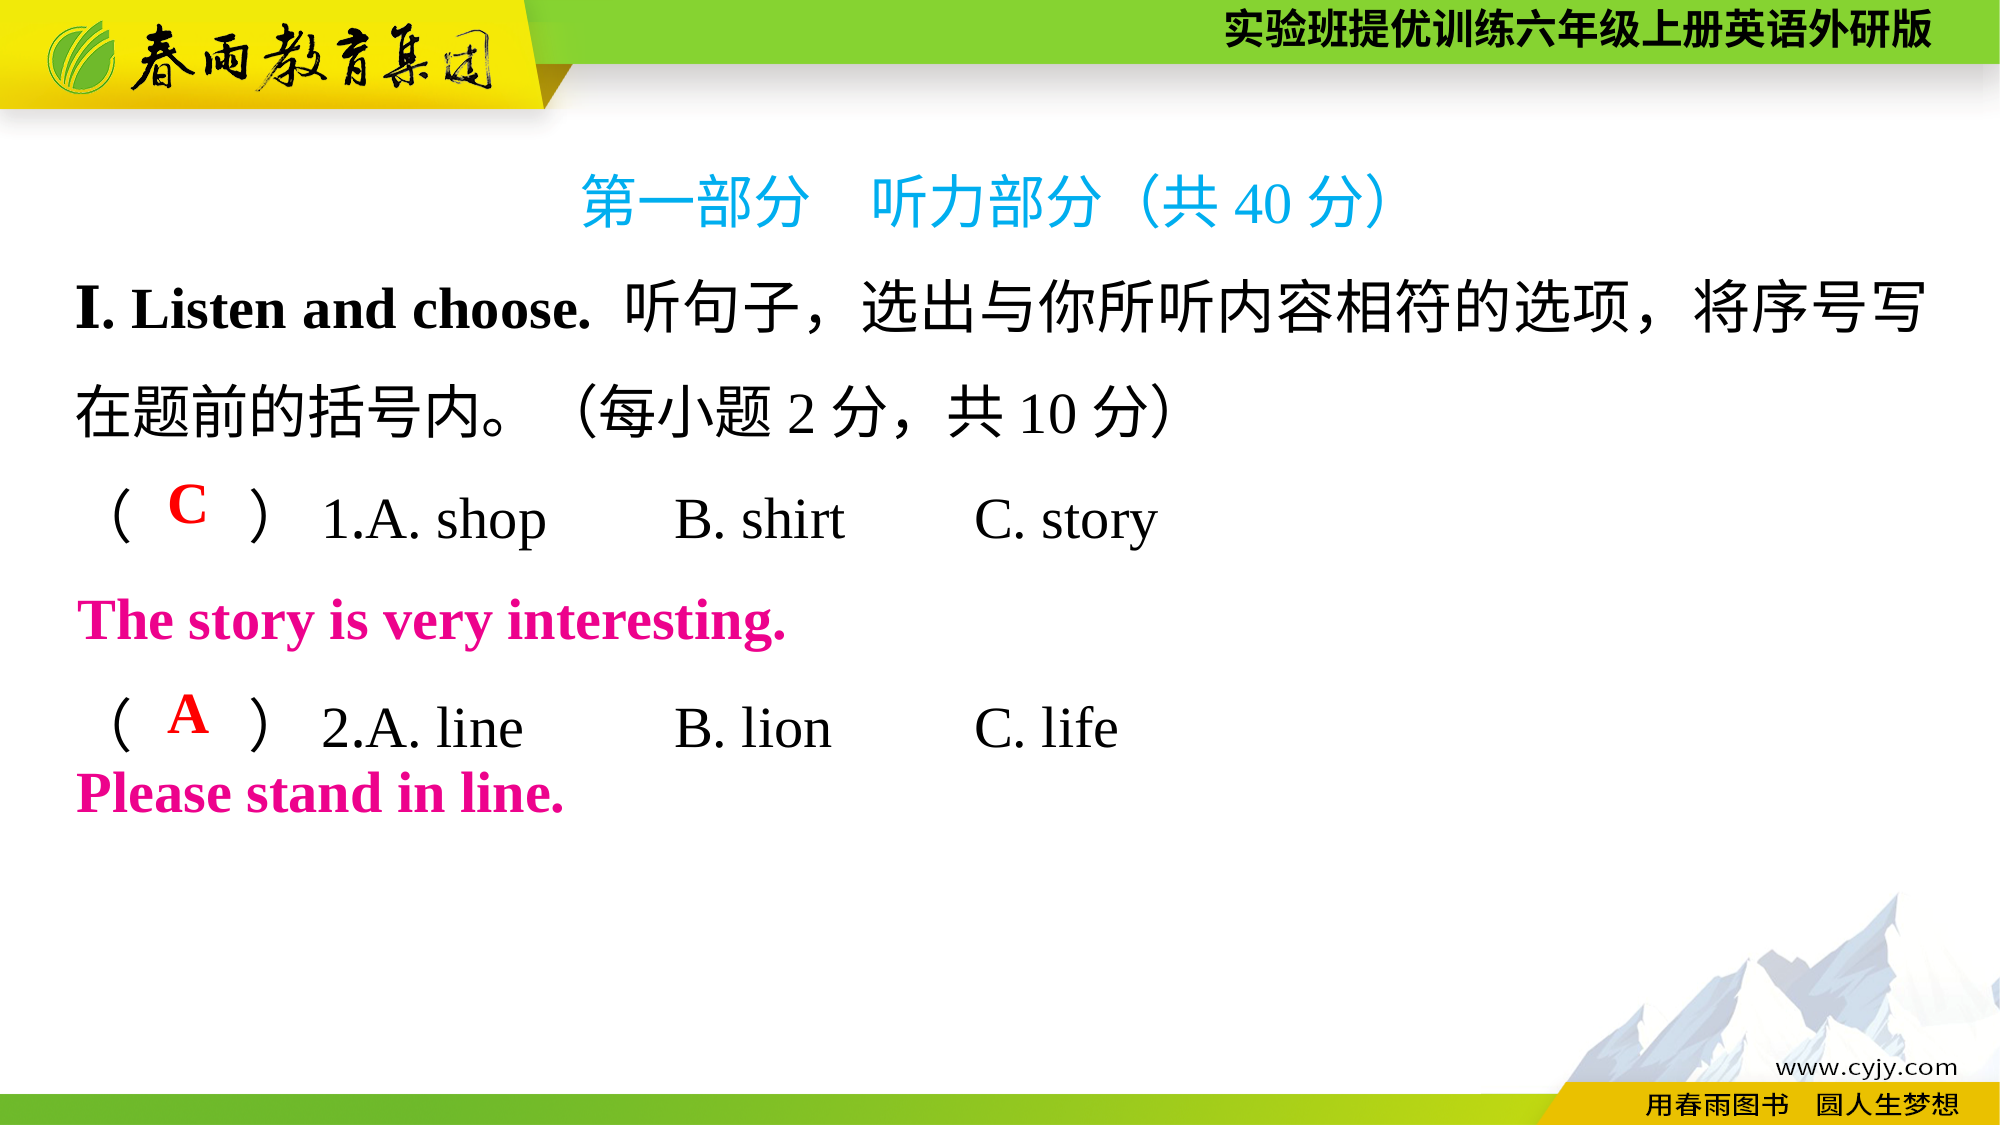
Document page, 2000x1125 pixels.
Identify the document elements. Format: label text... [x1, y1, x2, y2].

text_box C [152, 457, 225, 543]
text_box Please stand in line. [61, 746, 581, 832]
text_box A [152, 667, 225, 753]
picture [0, 0, 2000, 1125]
list 第一部分 听力部分（共40分） Ⅰ. Listen and choose. 听句子，选出与你所听内容相符的选项，将序号写在题前的括号内。（每小题2分，共10分） （ ）1.A. shop B. shirt C. story （ ）2.A. line B. lion C. life [59, 122, 1944, 774]
text_box The story is very interesting. [62, 538, 803, 659]
